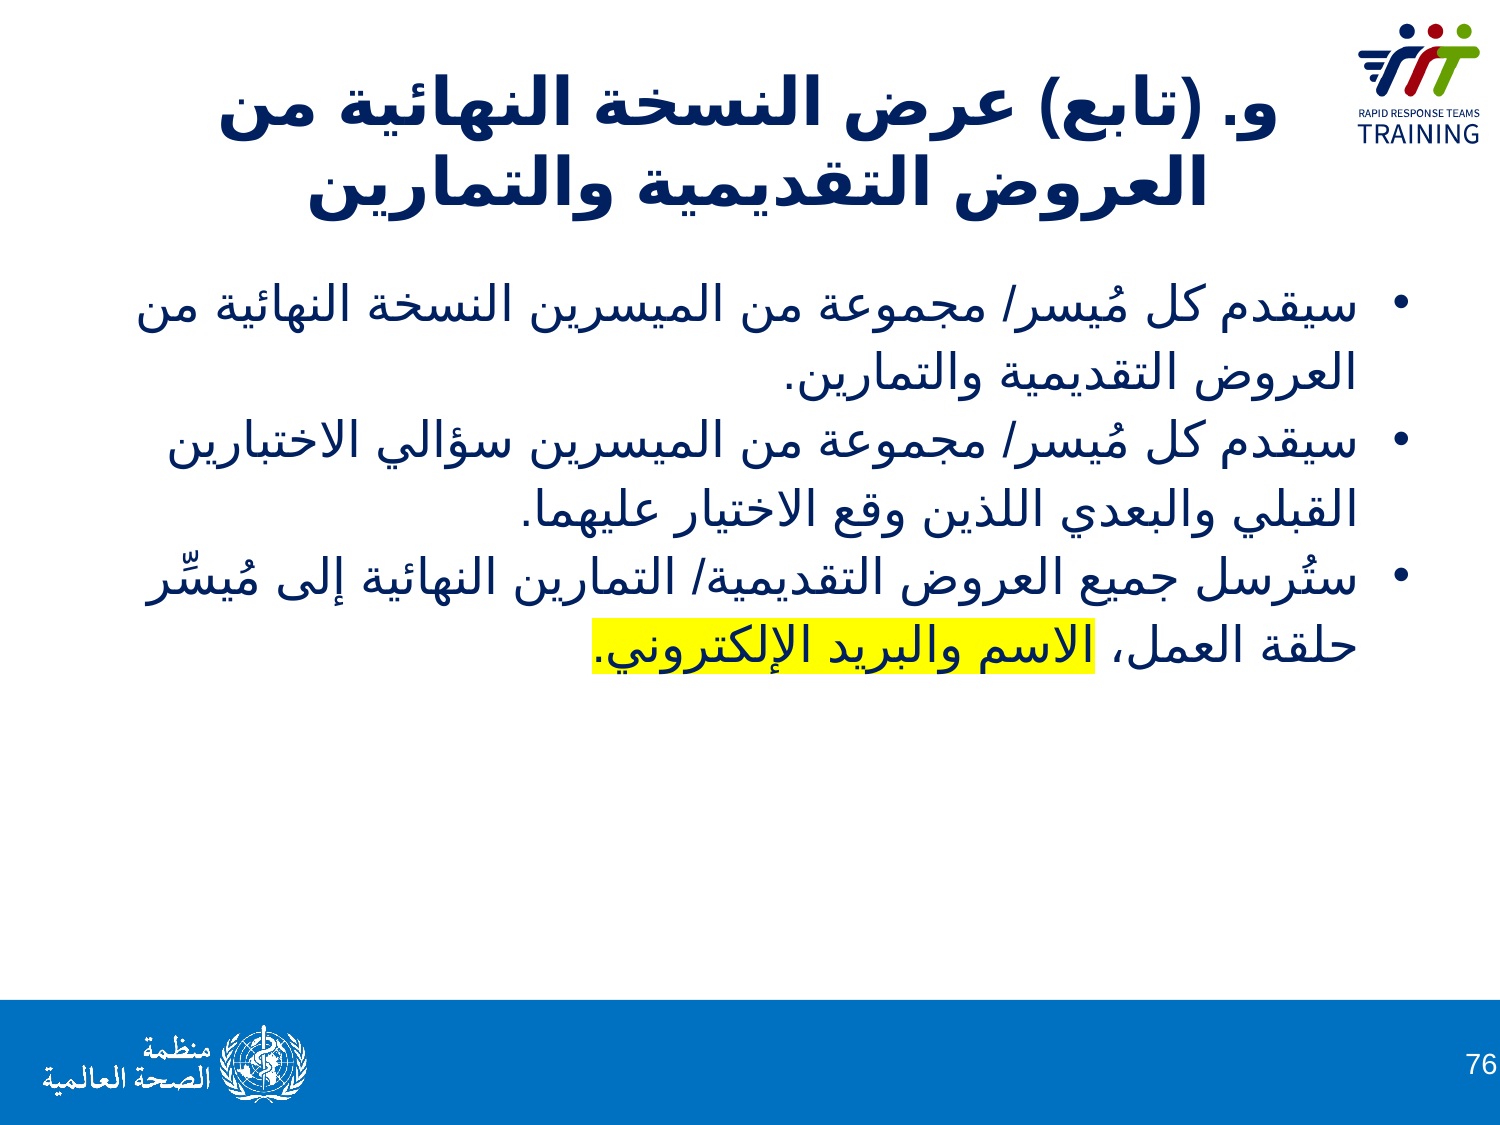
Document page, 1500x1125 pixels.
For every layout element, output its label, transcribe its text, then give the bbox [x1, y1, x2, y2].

list سيقدم كل مُيسر/ مجموعة من الميسرين النسخة النهائية من العروض التقديمية والتمارين. سيقدم كل مُيسر/ مجموعة من الميسرين سؤالي الاختبارين القبلي والبعدي اللذين وقع الاختيار عليهما. ستُرسل جميع العروض التقديمية/ التمارين النهائية إلى مُيسِّر حلقة العمل، الاسم والبريد الإلكتروني. [75, 255, 1425, 971]
picture [43, 1025, 307, 1103]
title و. (تابع) عرض النسخة النهائية من العروض التقديمية والتمارين [75, 45, 1425, 233]
picture [1357, 23, 1480, 144]
